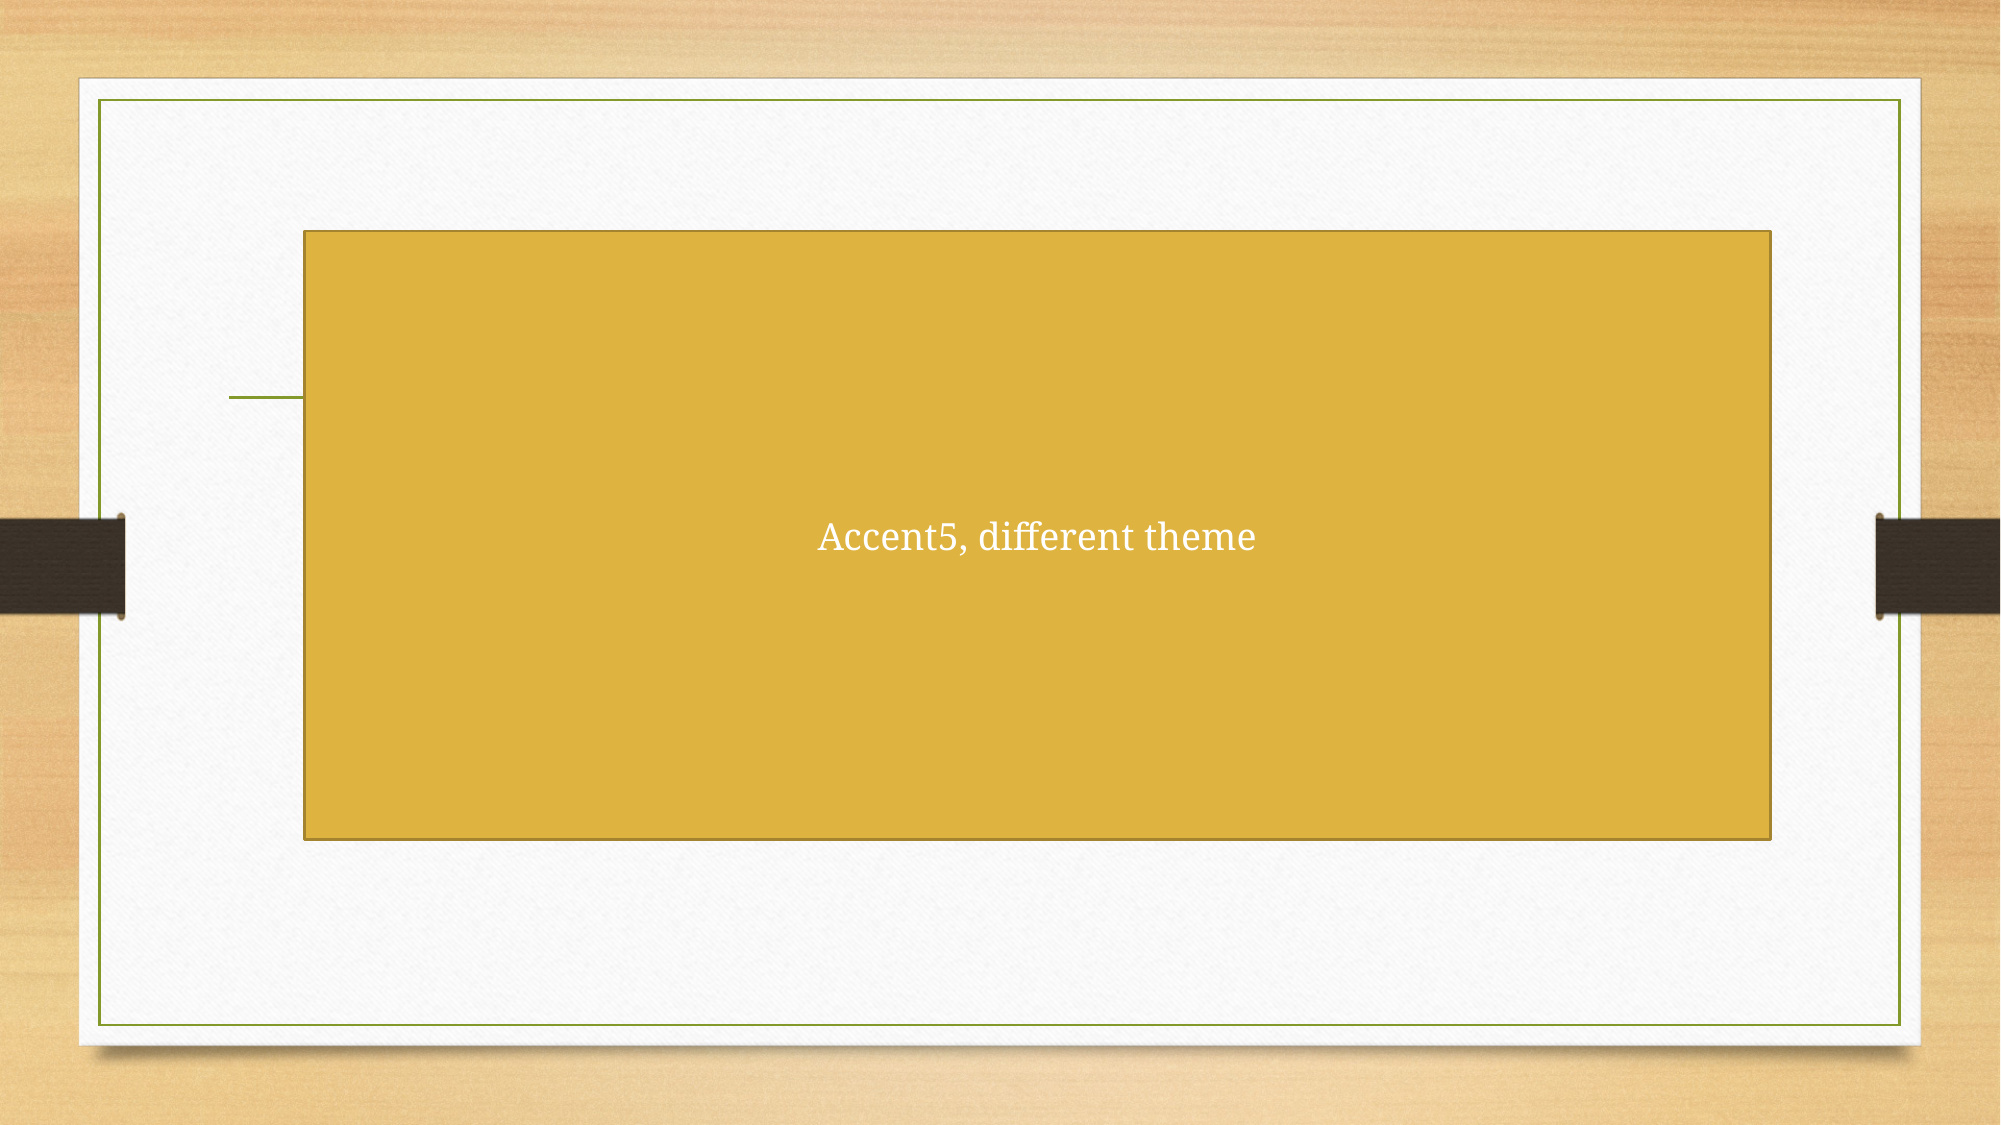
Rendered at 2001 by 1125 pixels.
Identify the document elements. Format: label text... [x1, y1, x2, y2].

picture [0, 0, 2001, 1125]
text_box Accent5, different theme [303, 230, 1772, 841]
